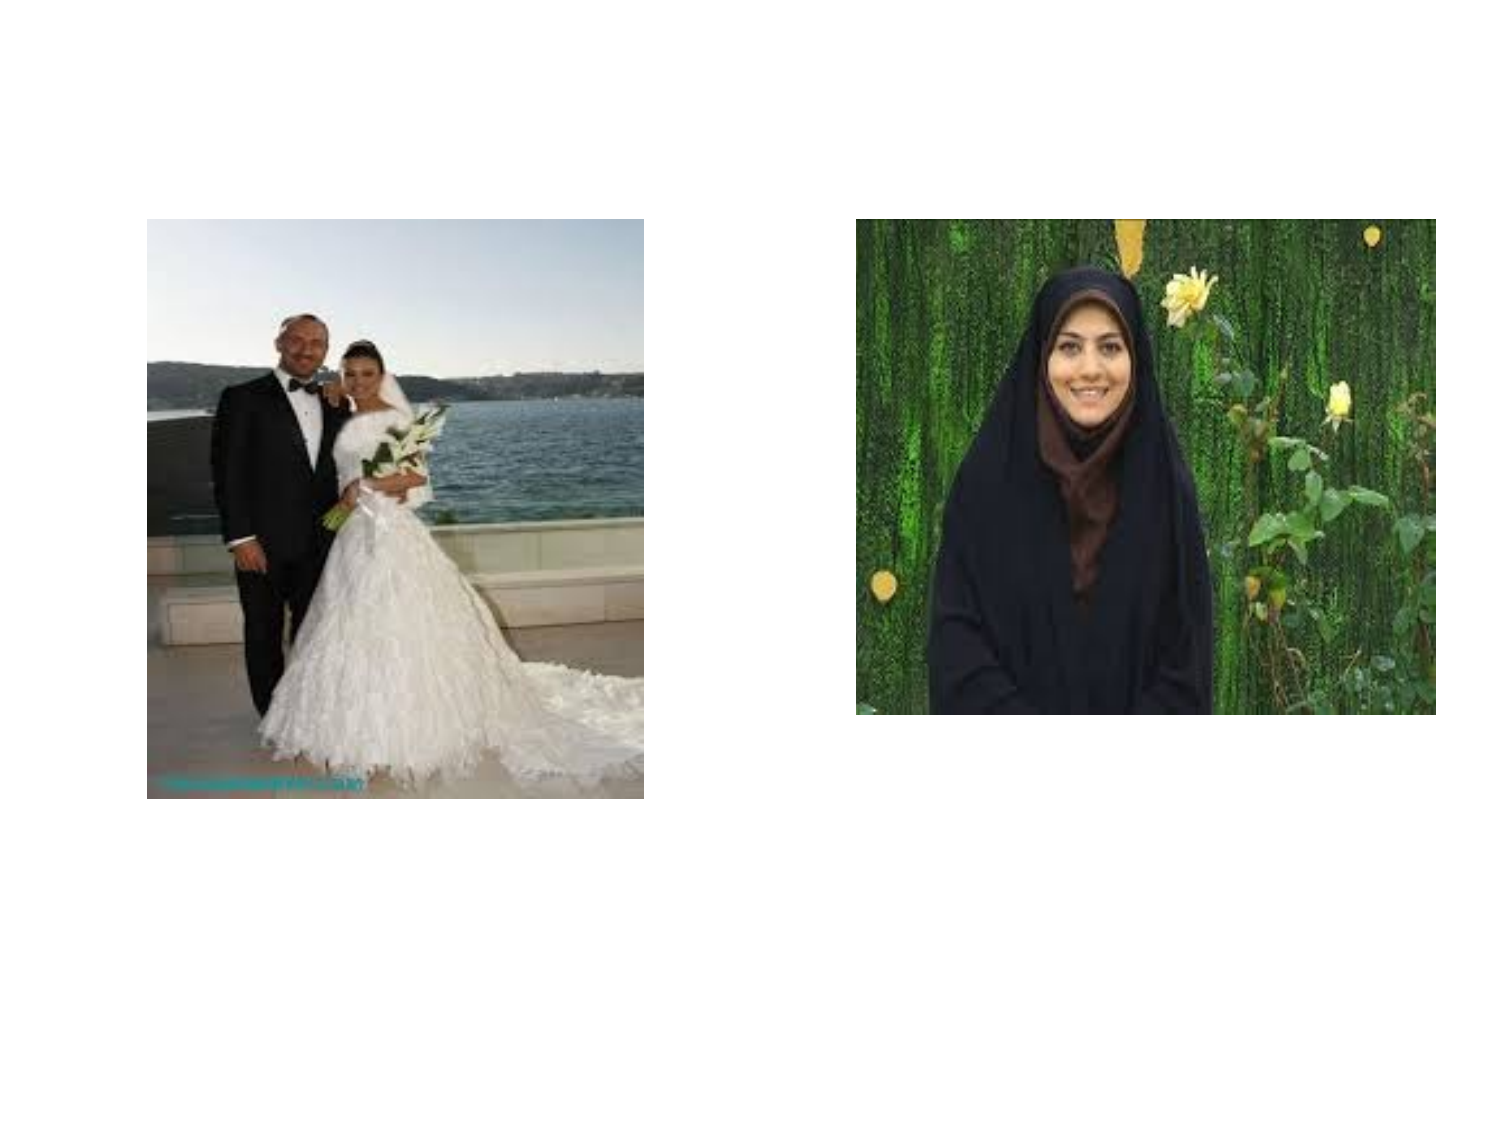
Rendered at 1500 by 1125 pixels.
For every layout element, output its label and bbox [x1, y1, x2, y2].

picture [856, 219, 1436, 715]
picture [147, 219, 644, 799]
